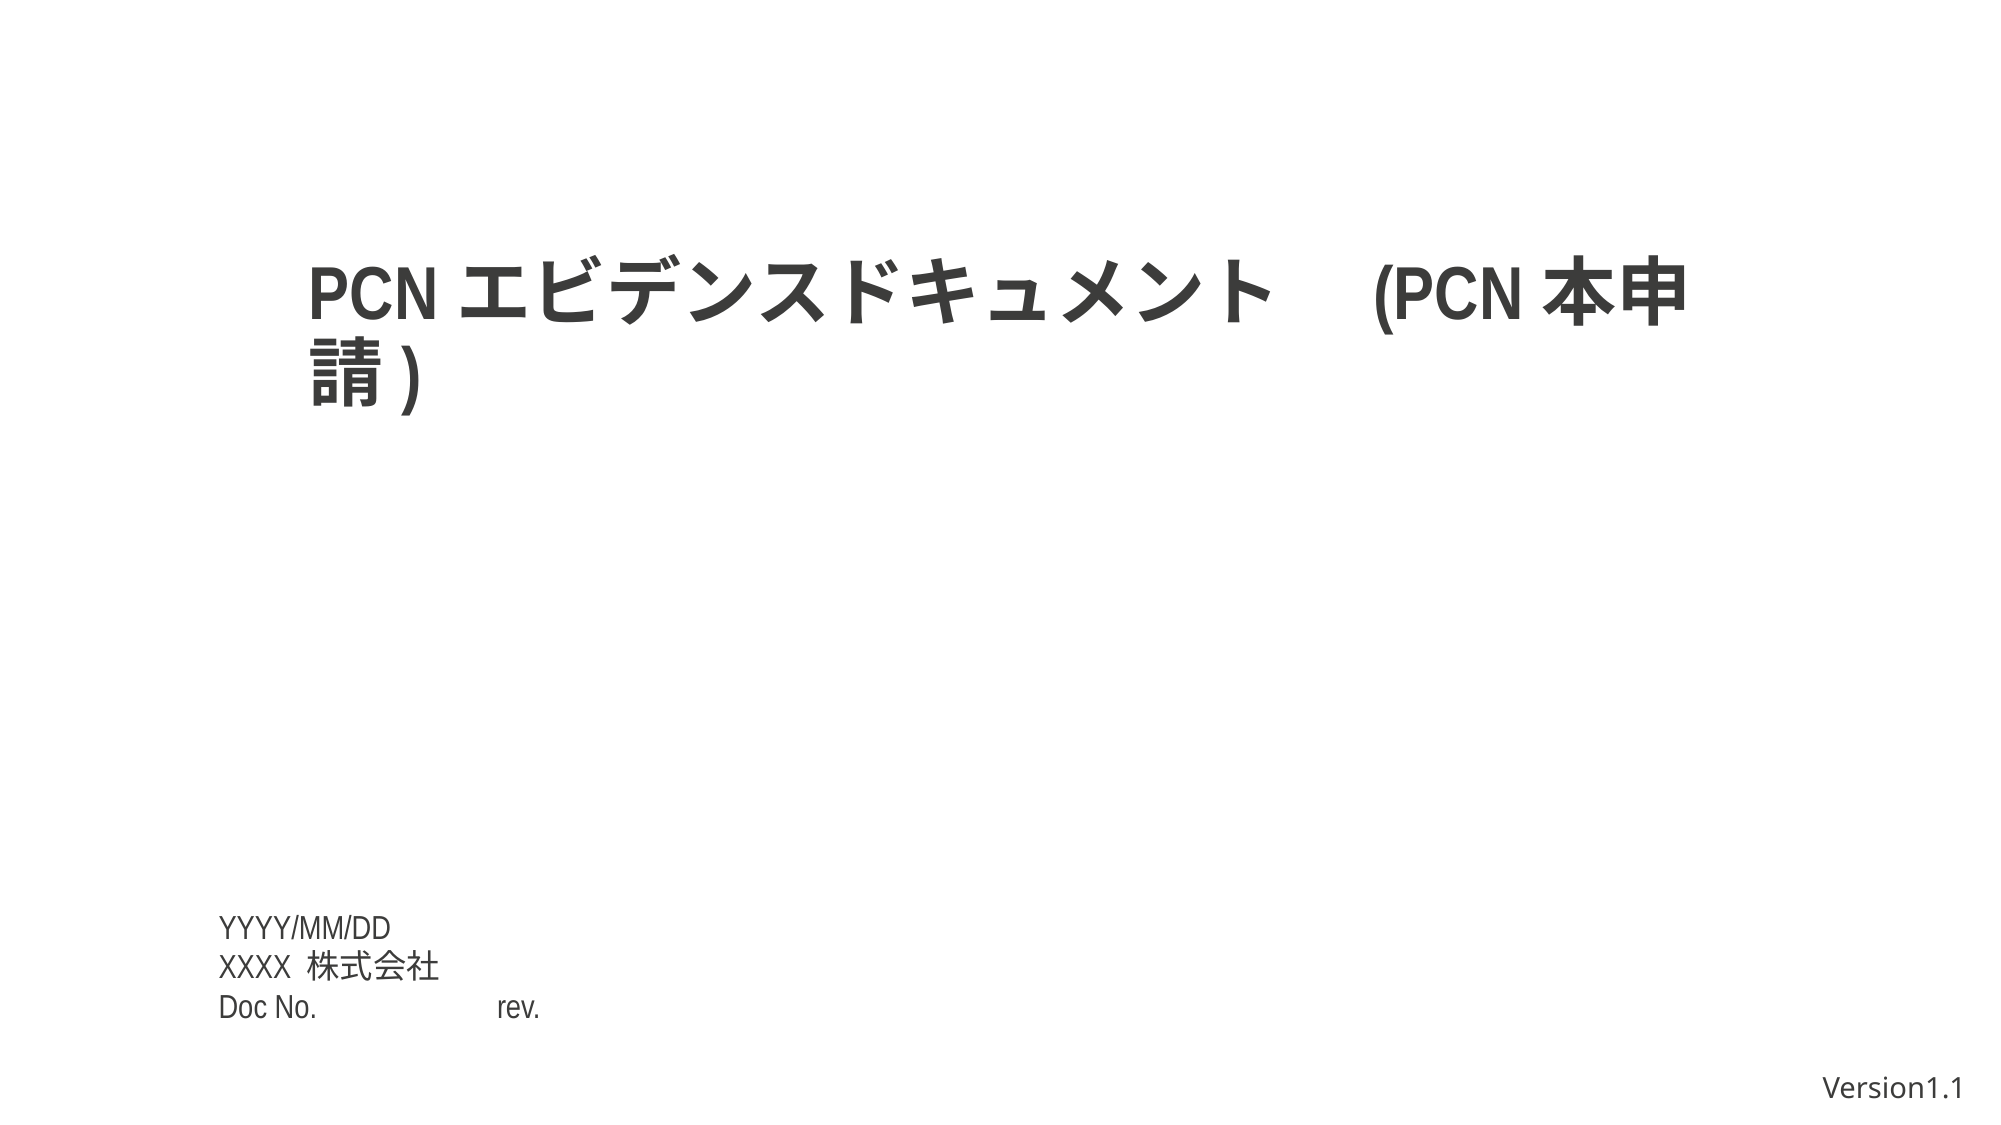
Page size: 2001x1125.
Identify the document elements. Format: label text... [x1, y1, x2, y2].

text_box Version1.1 [1807, 1061, 1982, 1112]
list PCNエビデンスドキュメント (PCN本申請) [267, 253, 1798, 459]
list Yyyy/mm/dd XXXX 株式会社 Doc No. rev. [177, 876, 1004, 1058]
